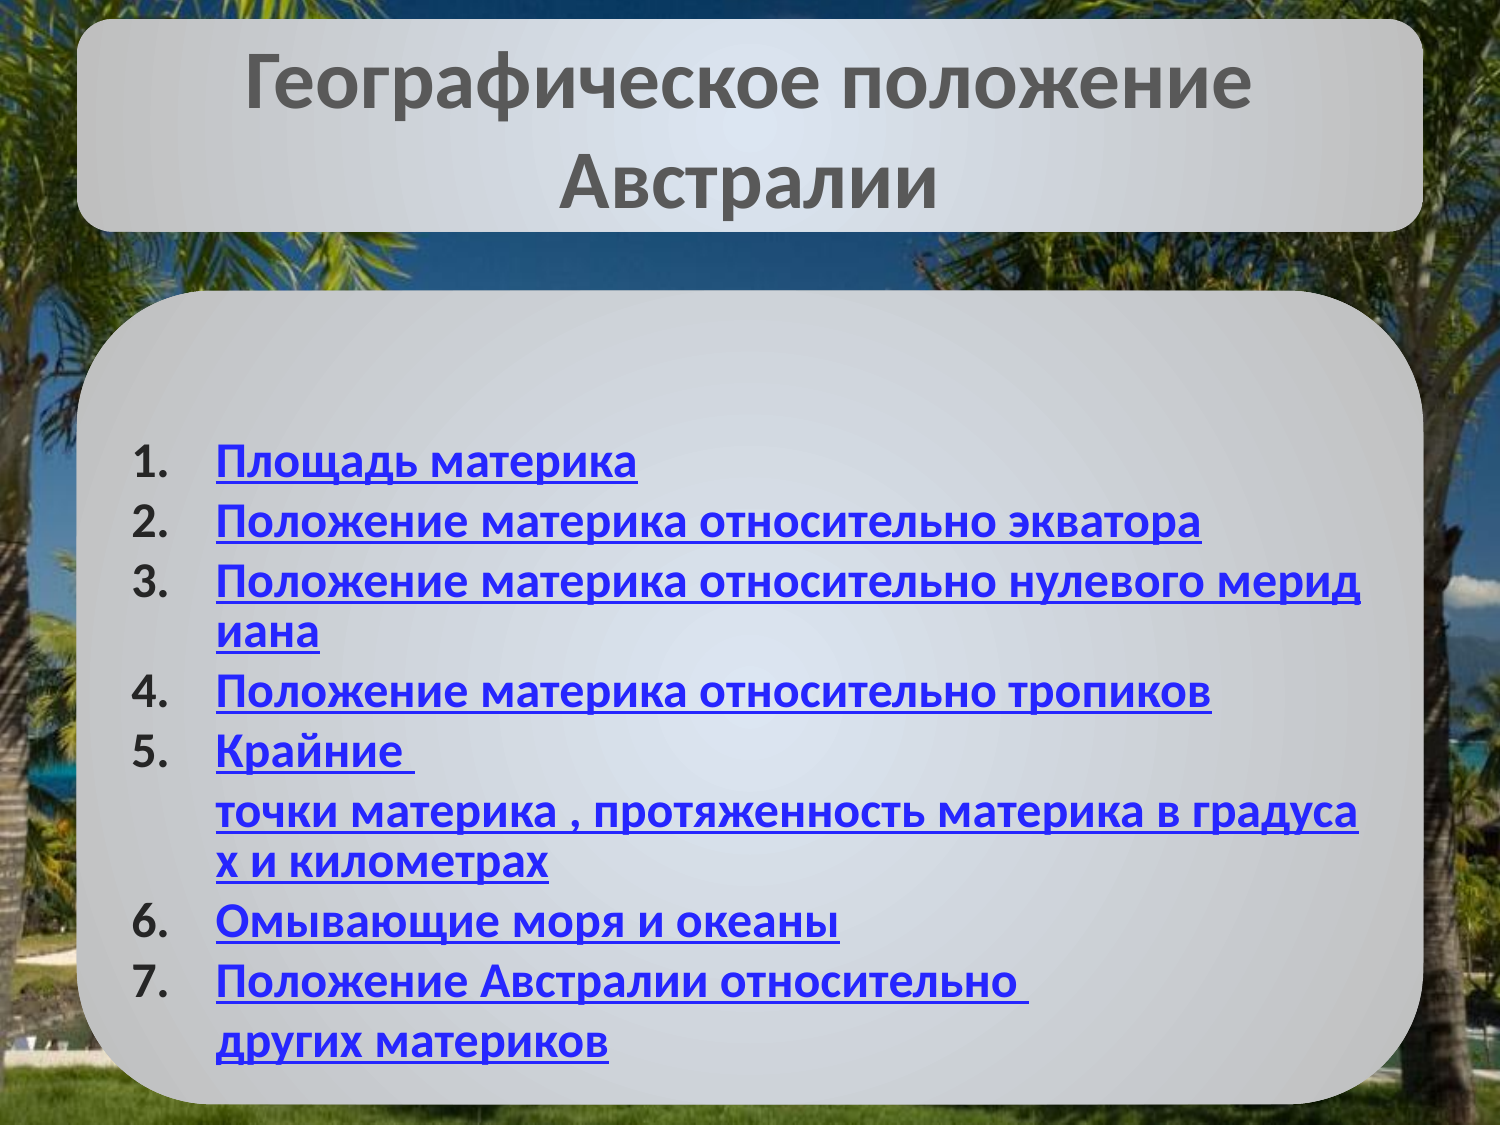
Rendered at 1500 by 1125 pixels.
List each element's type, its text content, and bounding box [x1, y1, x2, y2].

picture [0, 0, 1500, 1125]
text_box Географическое положение Австралии [74, 16, 1426, 234]
text_box Площадь материка Положение материка относительно экватора Положение материка относительно нулевого меридиана Положение материка относительно тропиков Крайние точки материка , протяженность материка в градусах и километрах Омывающие моря и океаны Положение Австралии относительно других материков [74, 288, 1426, 1107]
